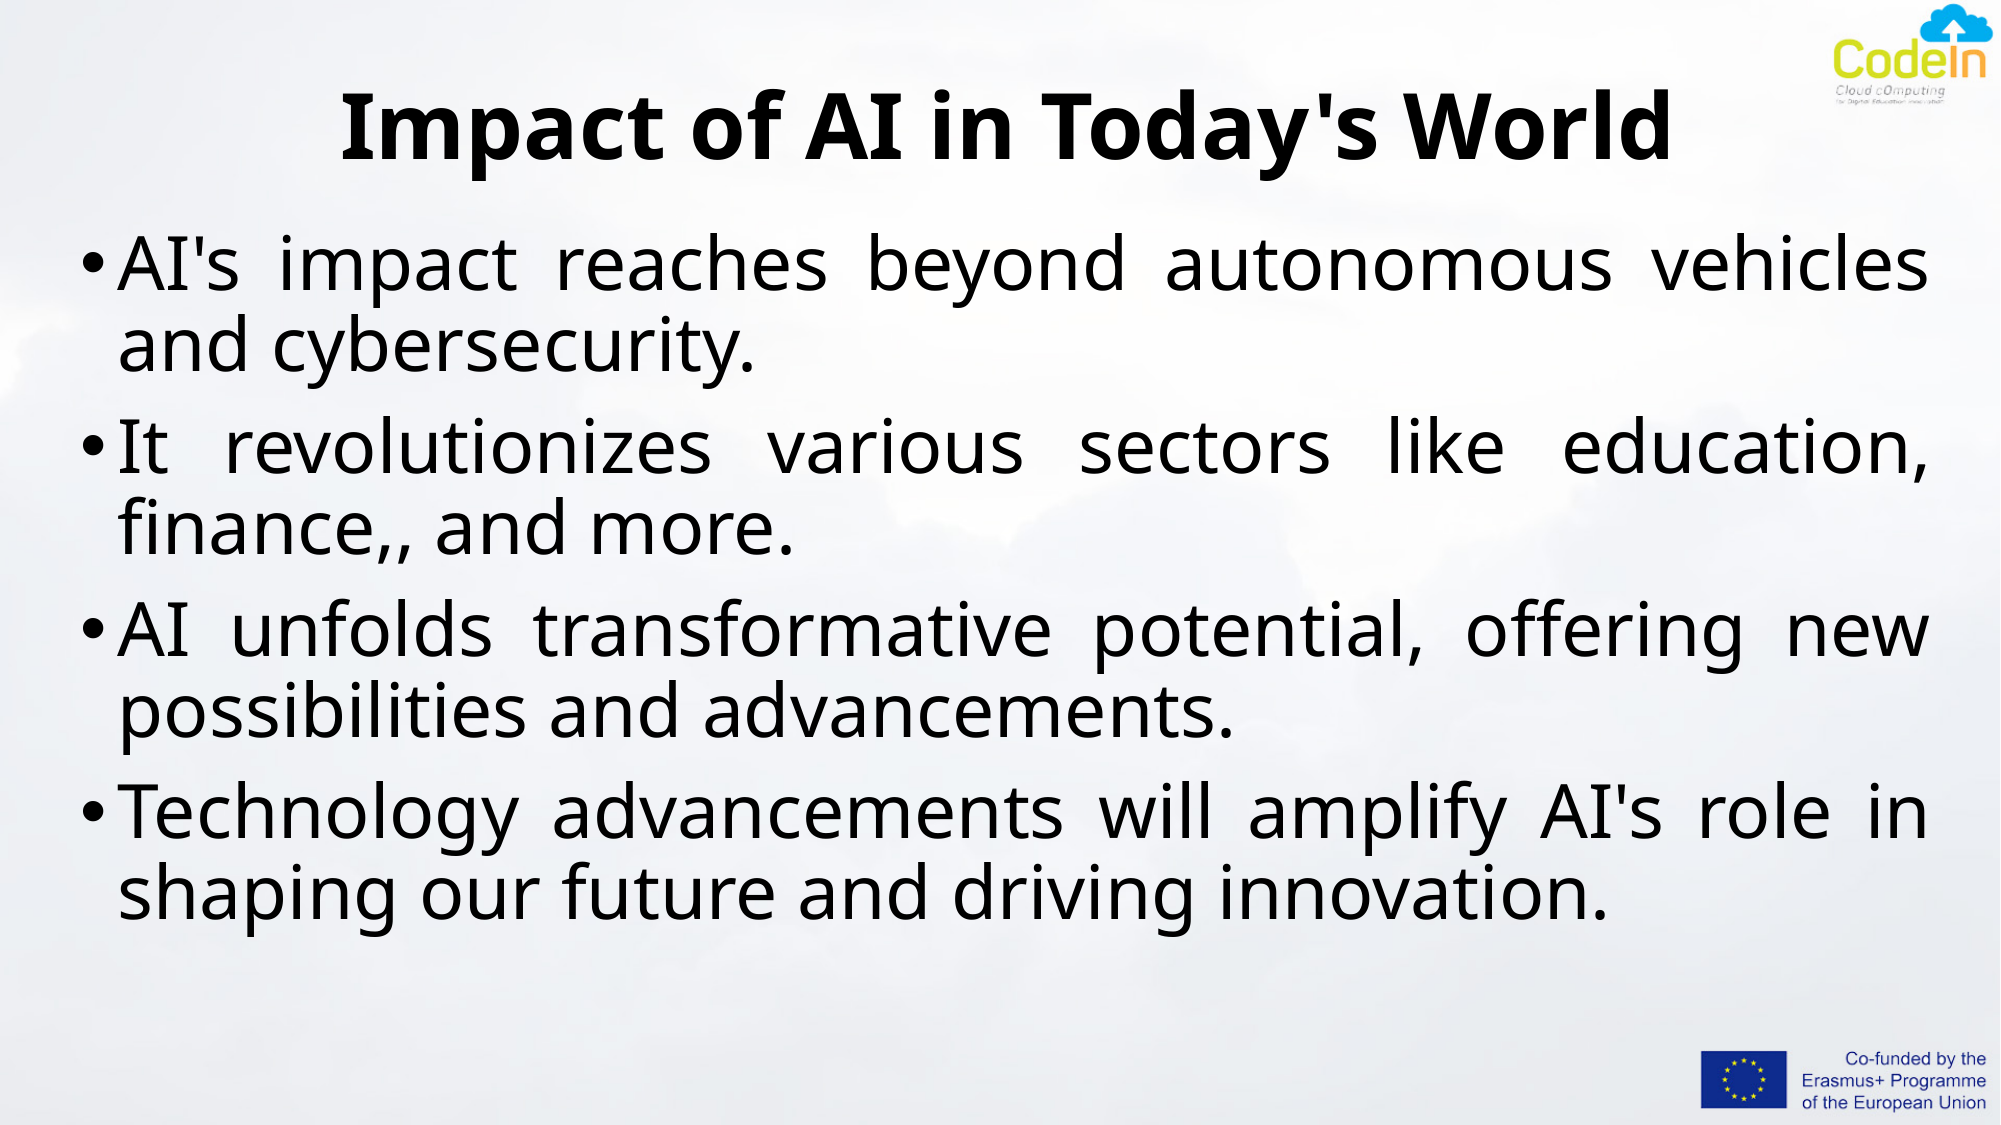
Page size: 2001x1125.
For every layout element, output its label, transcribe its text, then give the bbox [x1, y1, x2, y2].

list AI's impact reaches beyond autonomous vehicles and cybersecurity. It revolutionizes various sectors like education, finance,, and more. AI unfolds transformative potential, offering new possibilities and advancements. Technology advancements will amplify AI's role in shaping our future and driving innovation. [65, 218, 1947, 1095]
picture [0, 0, 2001, 1125]
title Impact of AI in Today's World [145, 21, 1871, 218]
